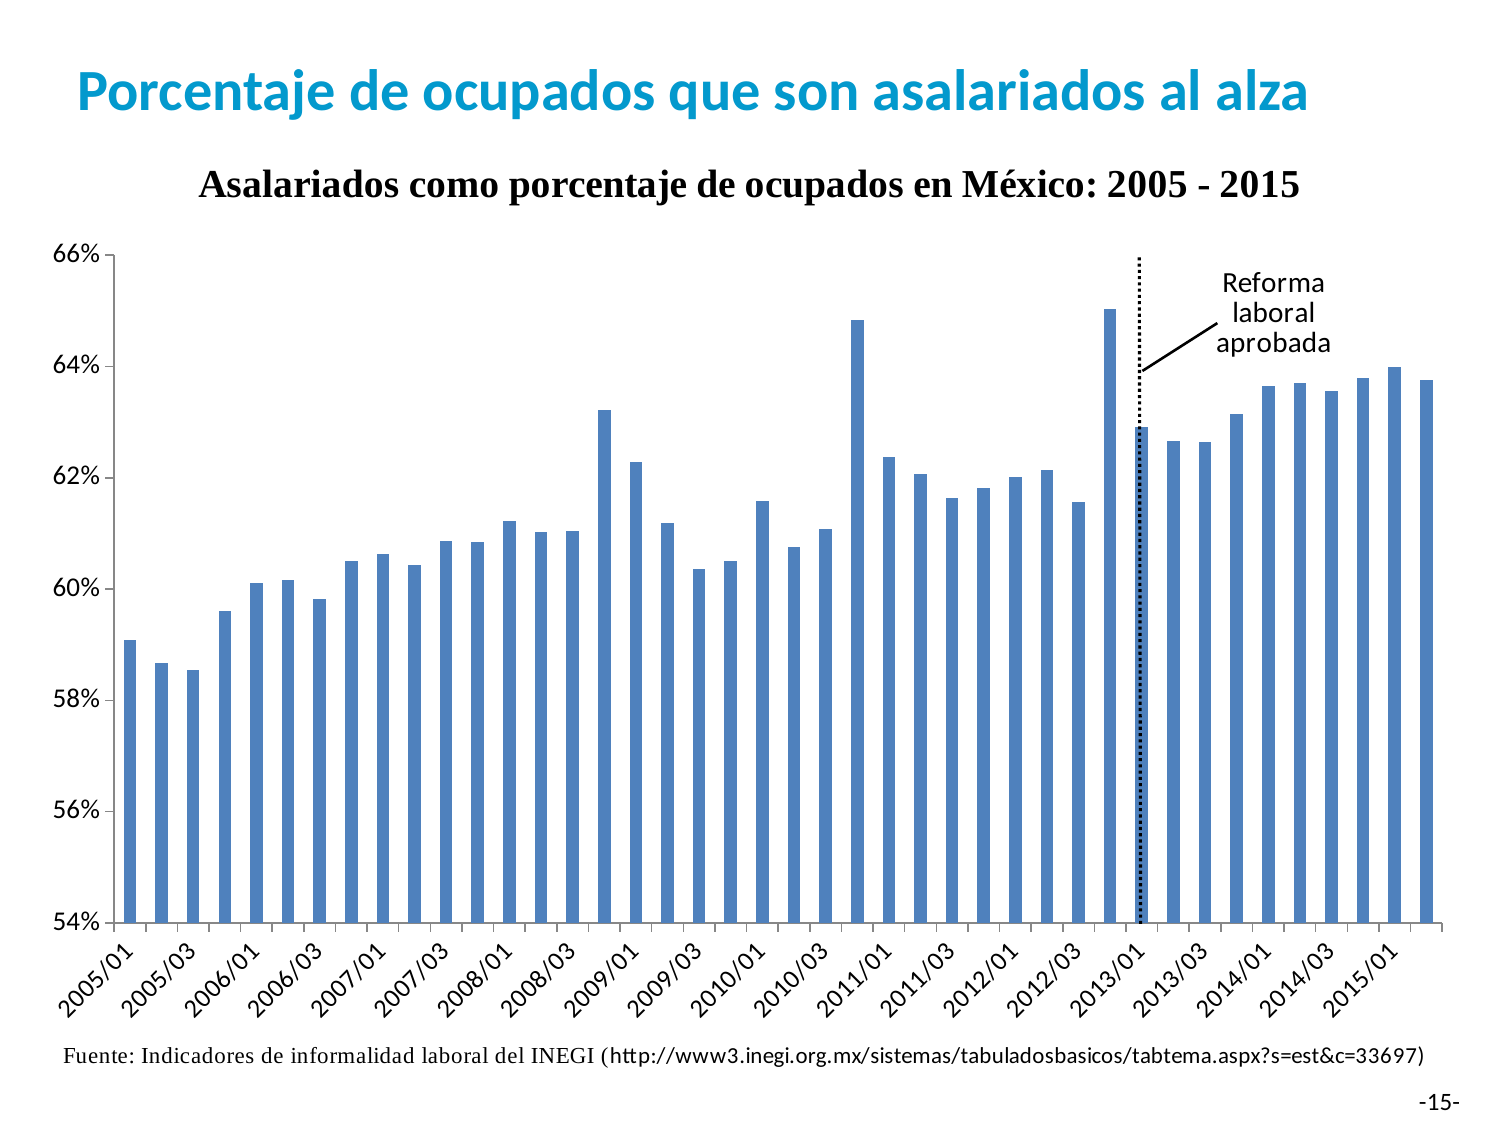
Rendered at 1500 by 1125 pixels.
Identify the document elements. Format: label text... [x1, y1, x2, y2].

slide_number -15- [1125, 1077, 1475, 1125]
title Porcentaje de ocupados que son asalariados al alza [62, 37, 1419, 138]
chart [38, 149, 1462, 1080]
